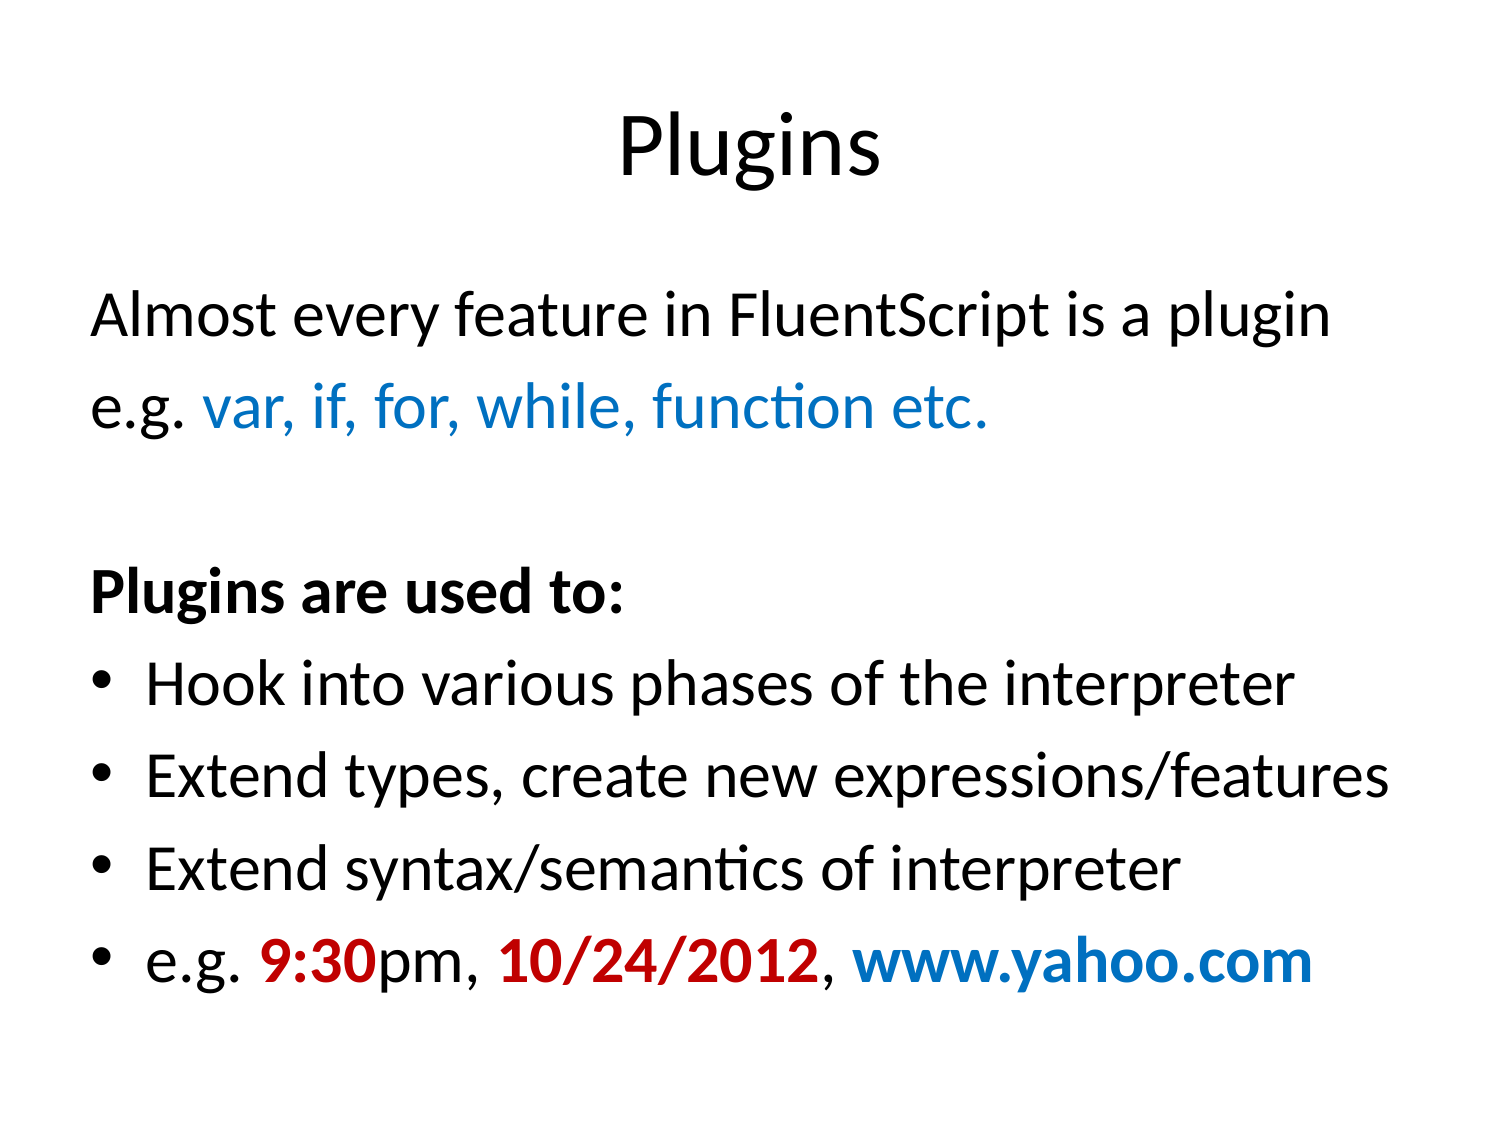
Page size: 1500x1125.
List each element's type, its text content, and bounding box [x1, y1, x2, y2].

title Plugins [75, 45, 1425, 233]
list Almost every feature in FluentScript is a plugin e.g. var, if, for, while, function etc. Plugins are used to: Hook into various phases of the interpreter Extend types, create new expressions/features Extend syntax/semantics of interpreter e.g. 9:30pm, 10/24/2012, www.yahoo.com [75, 262, 1425, 1005]
